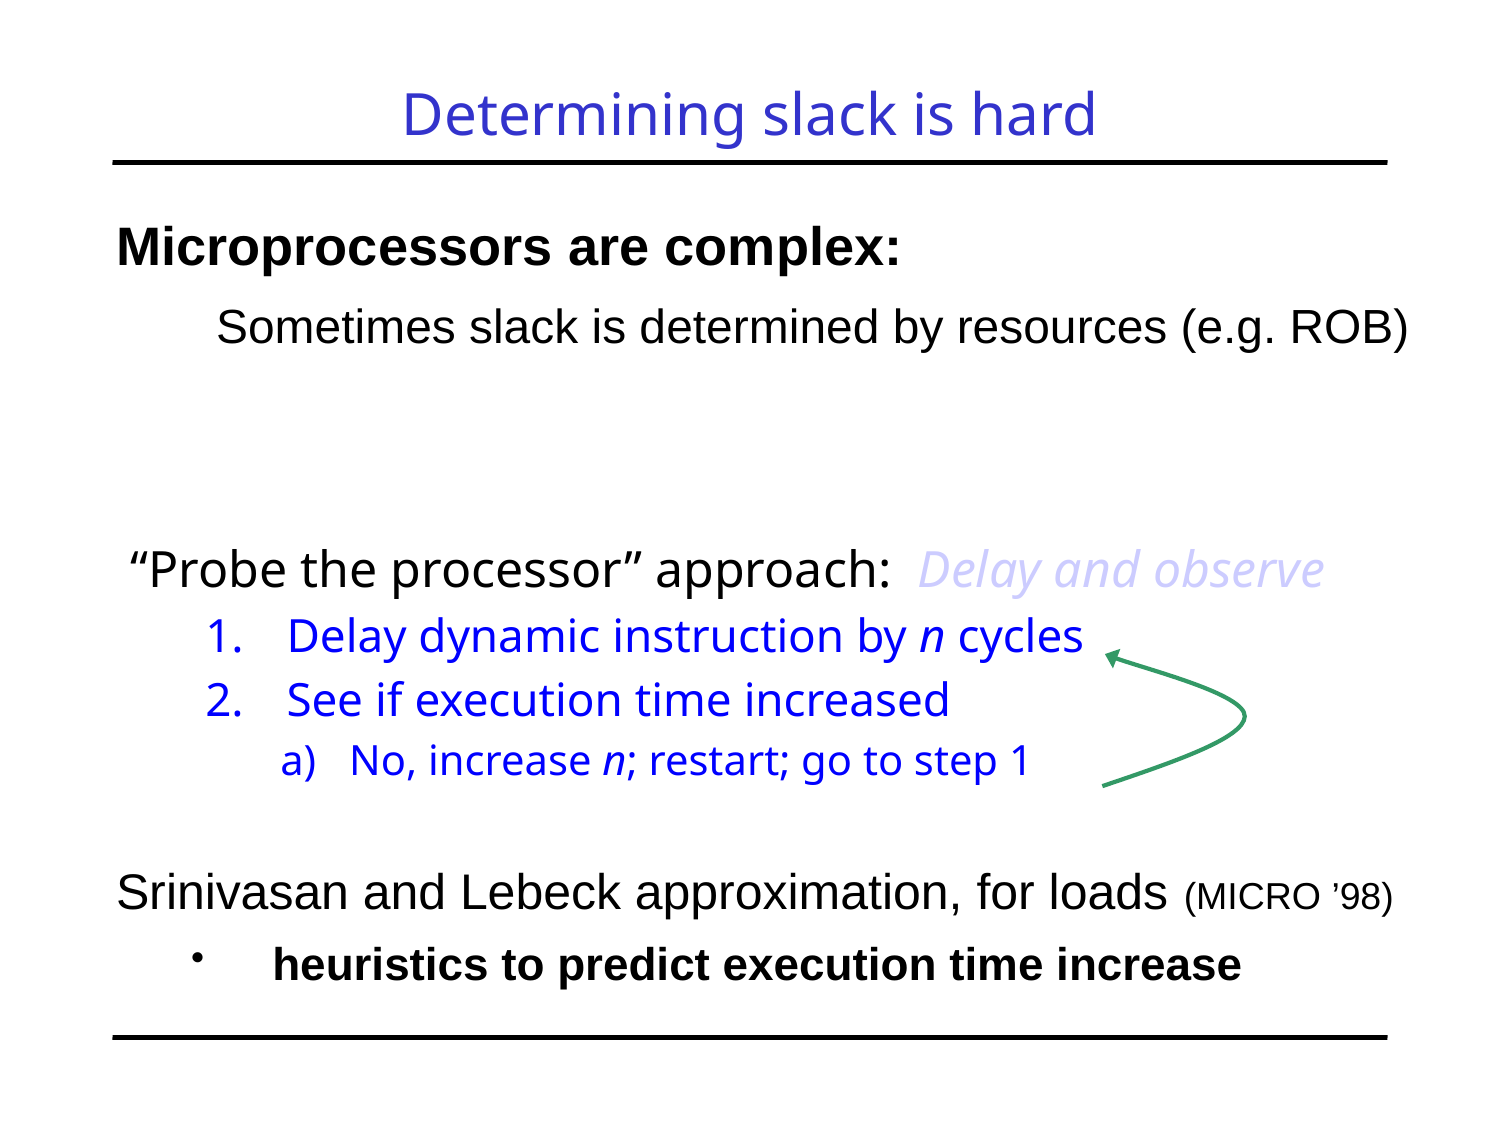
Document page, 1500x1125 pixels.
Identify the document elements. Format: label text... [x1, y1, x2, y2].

text_box Microprocessors are complex: Sometimes slack is determined by resources (e.g. ROB) [101, 204, 1480, 425]
text_box [1102, 648, 1245, 787]
title Determining slack is hard [112, 62, 1388, 163]
list “Probe the processor” approach: Delay and observe Delay dynamic instruction by n cycles See if execution time increased No, increase n; restart; go to step 1 [115, 529, 1391, 844]
text_box Srinivasan and Lebeck approximation, for loads (MICRO ’98) heuristics to predict execution time increase [101, 847, 1500, 1042]
